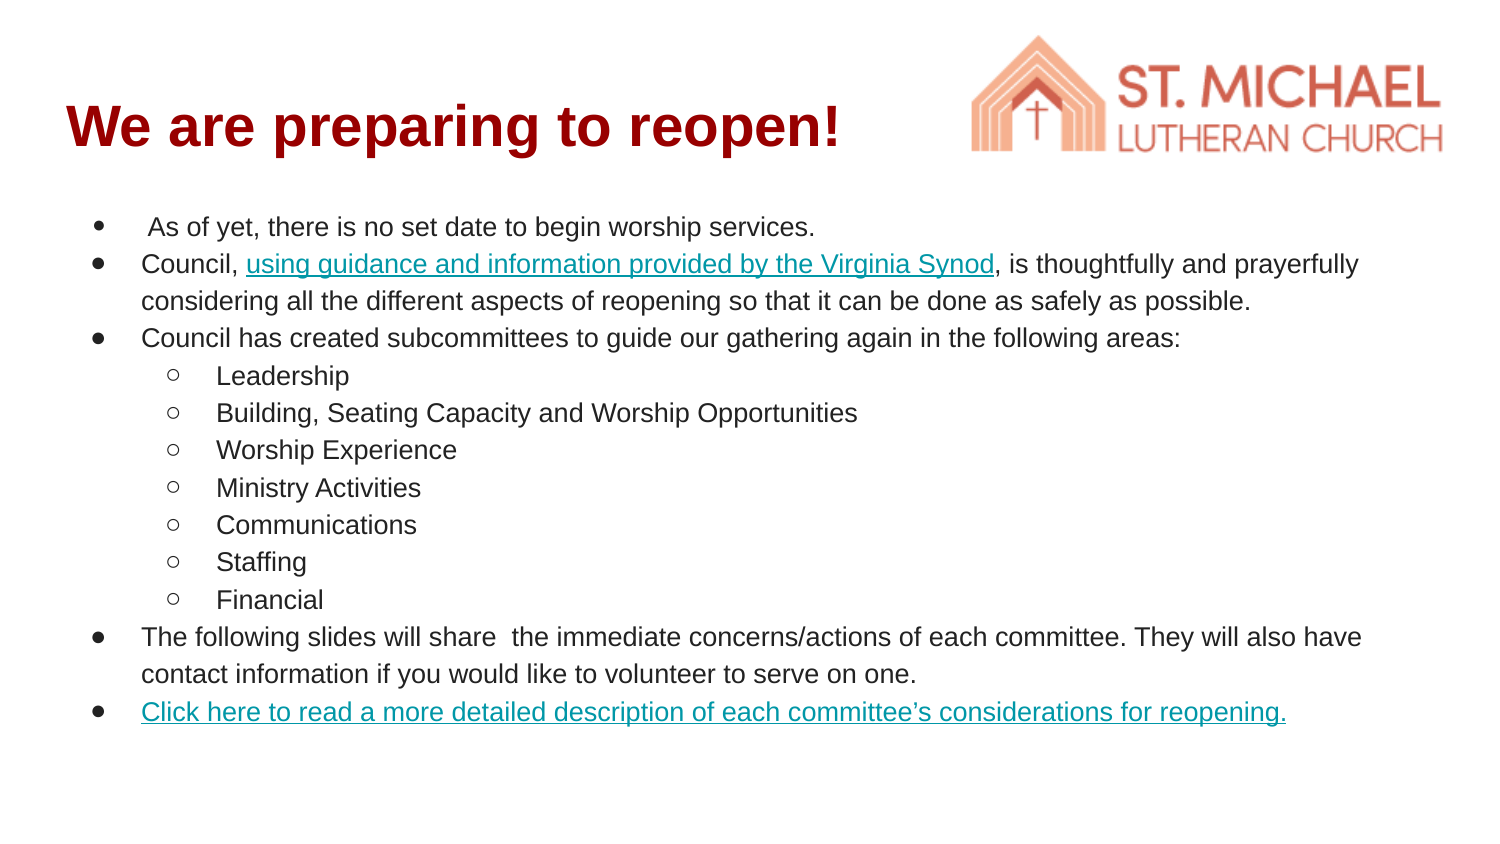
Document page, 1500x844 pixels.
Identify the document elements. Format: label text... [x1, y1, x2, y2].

picture [961, 22, 1450, 168]
list As of yet, there is no set date to begin worship services. Council, using guidance and information provided by the Virginia Synod, is thoughtfully and prayerfully considering all the different aspects of reopening so that it can be done as safely as possible. Council has created subcommittees to guide our gathering again in the following areas: Leadership Building, Seating Capacity and Worship Opportunities Worship Experience Ministry Activities Communications Staffing Financial The following slides will share the immediate concerns/actions of each committee. They will also have contact information if you would like to volunteer to serve on one. Click here to read a more detailed description of each committee’s considerations for reopening. [51, 189, 1449, 750]
title We are preparing to reopen! [51, 72, 956, 167]
